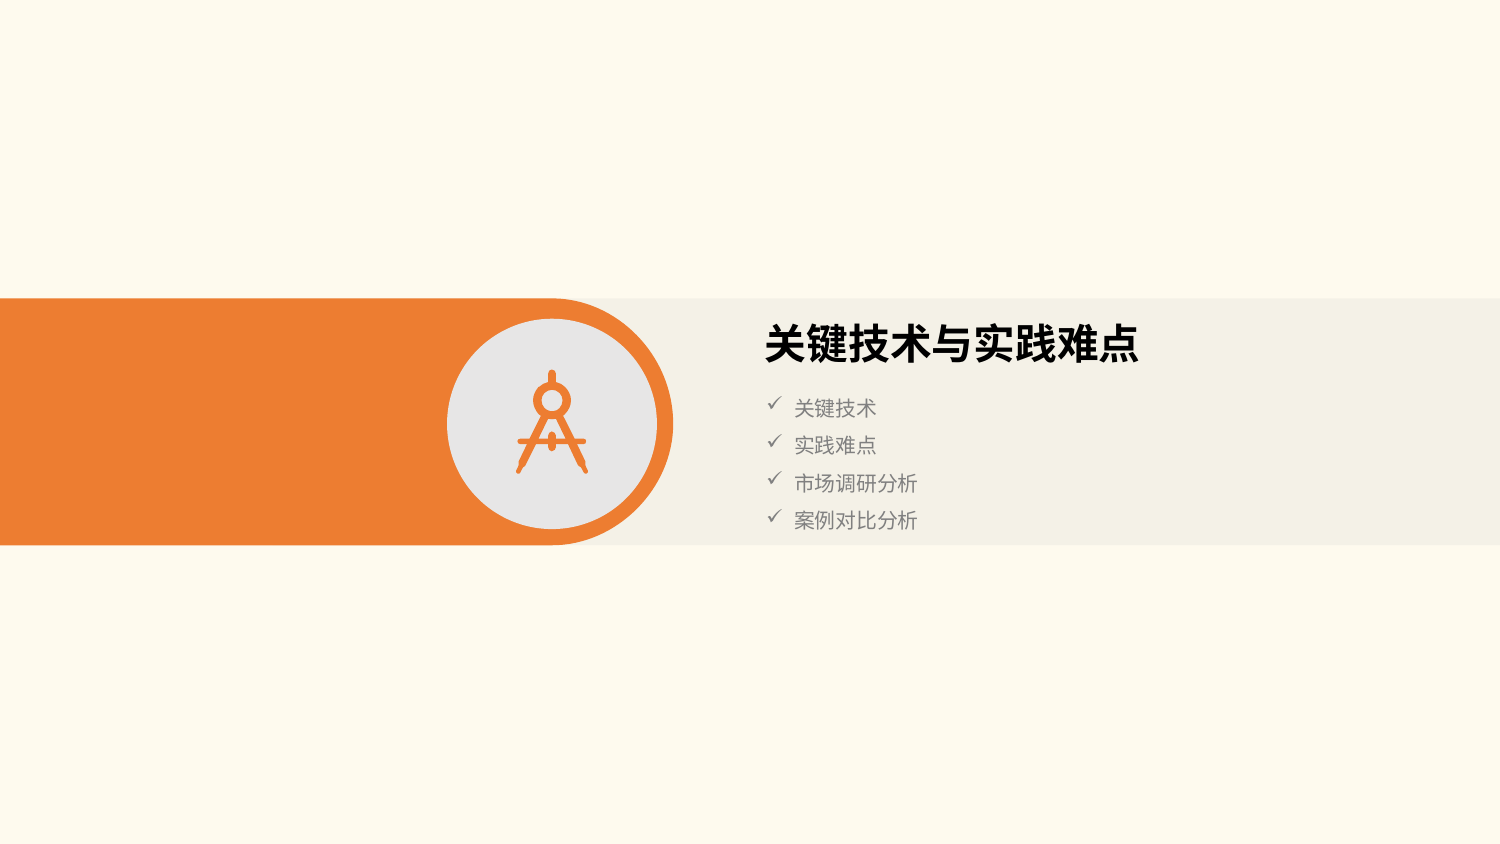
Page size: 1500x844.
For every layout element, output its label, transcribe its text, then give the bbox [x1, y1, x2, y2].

text_box [560, 298, 1500, 546]
text_box 关键技术与实践难点 [750, 310, 1235, 375]
text_box [0, 298, 616, 546]
text_box 关键技术 实践难点 市场调研分析 案例对比分析 [751, 375, 934, 541]
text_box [447, 318, 657, 530]
text_box [657, 362, 674, 483]
